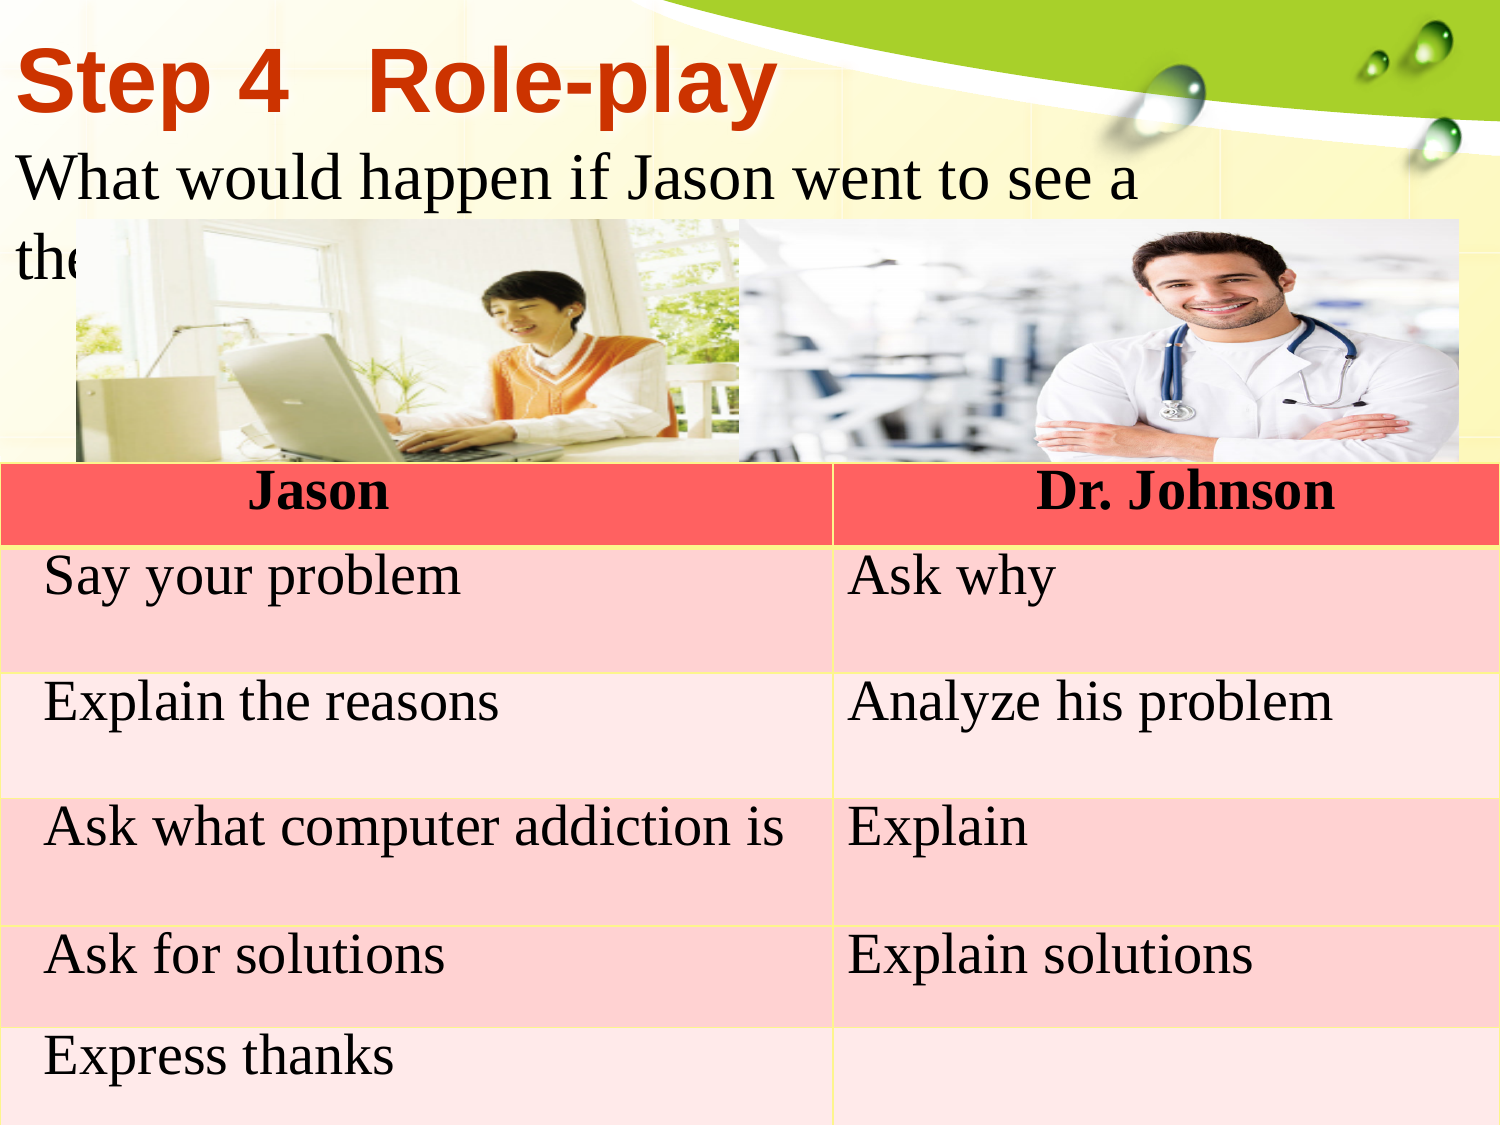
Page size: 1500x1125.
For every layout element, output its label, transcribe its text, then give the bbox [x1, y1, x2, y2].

table_cell Express thanks [1, 1028, 832, 1125]
title Step 4 Role-play [0, 0, 1500, 153]
table_header Dr. Johnson [834, 464, 1499, 545]
table_cell Ask what computer addiction is [1, 799, 832, 925]
picture [76, 161, 1475, 492]
list What would happen if Jason went to see a therapist? [0, 125, 1430, 462]
table_cell Ask why [834, 550, 1499, 672]
table_cell Explain solutions [834, 927, 1499, 1027]
table_cell Explain the reasons [1, 674, 832, 798]
table_header Jason [1, 464, 832, 545]
table_cell Ask for solutions [1, 927, 832, 1027]
table_cell Analyze his problem [834, 674, 1499, 798]
table_cell [834, 1028, 1499, 1125]
table_cell Say your problem [1, 550, 832, 672]
table_cell Explain [834, 799, 1499, 925]
